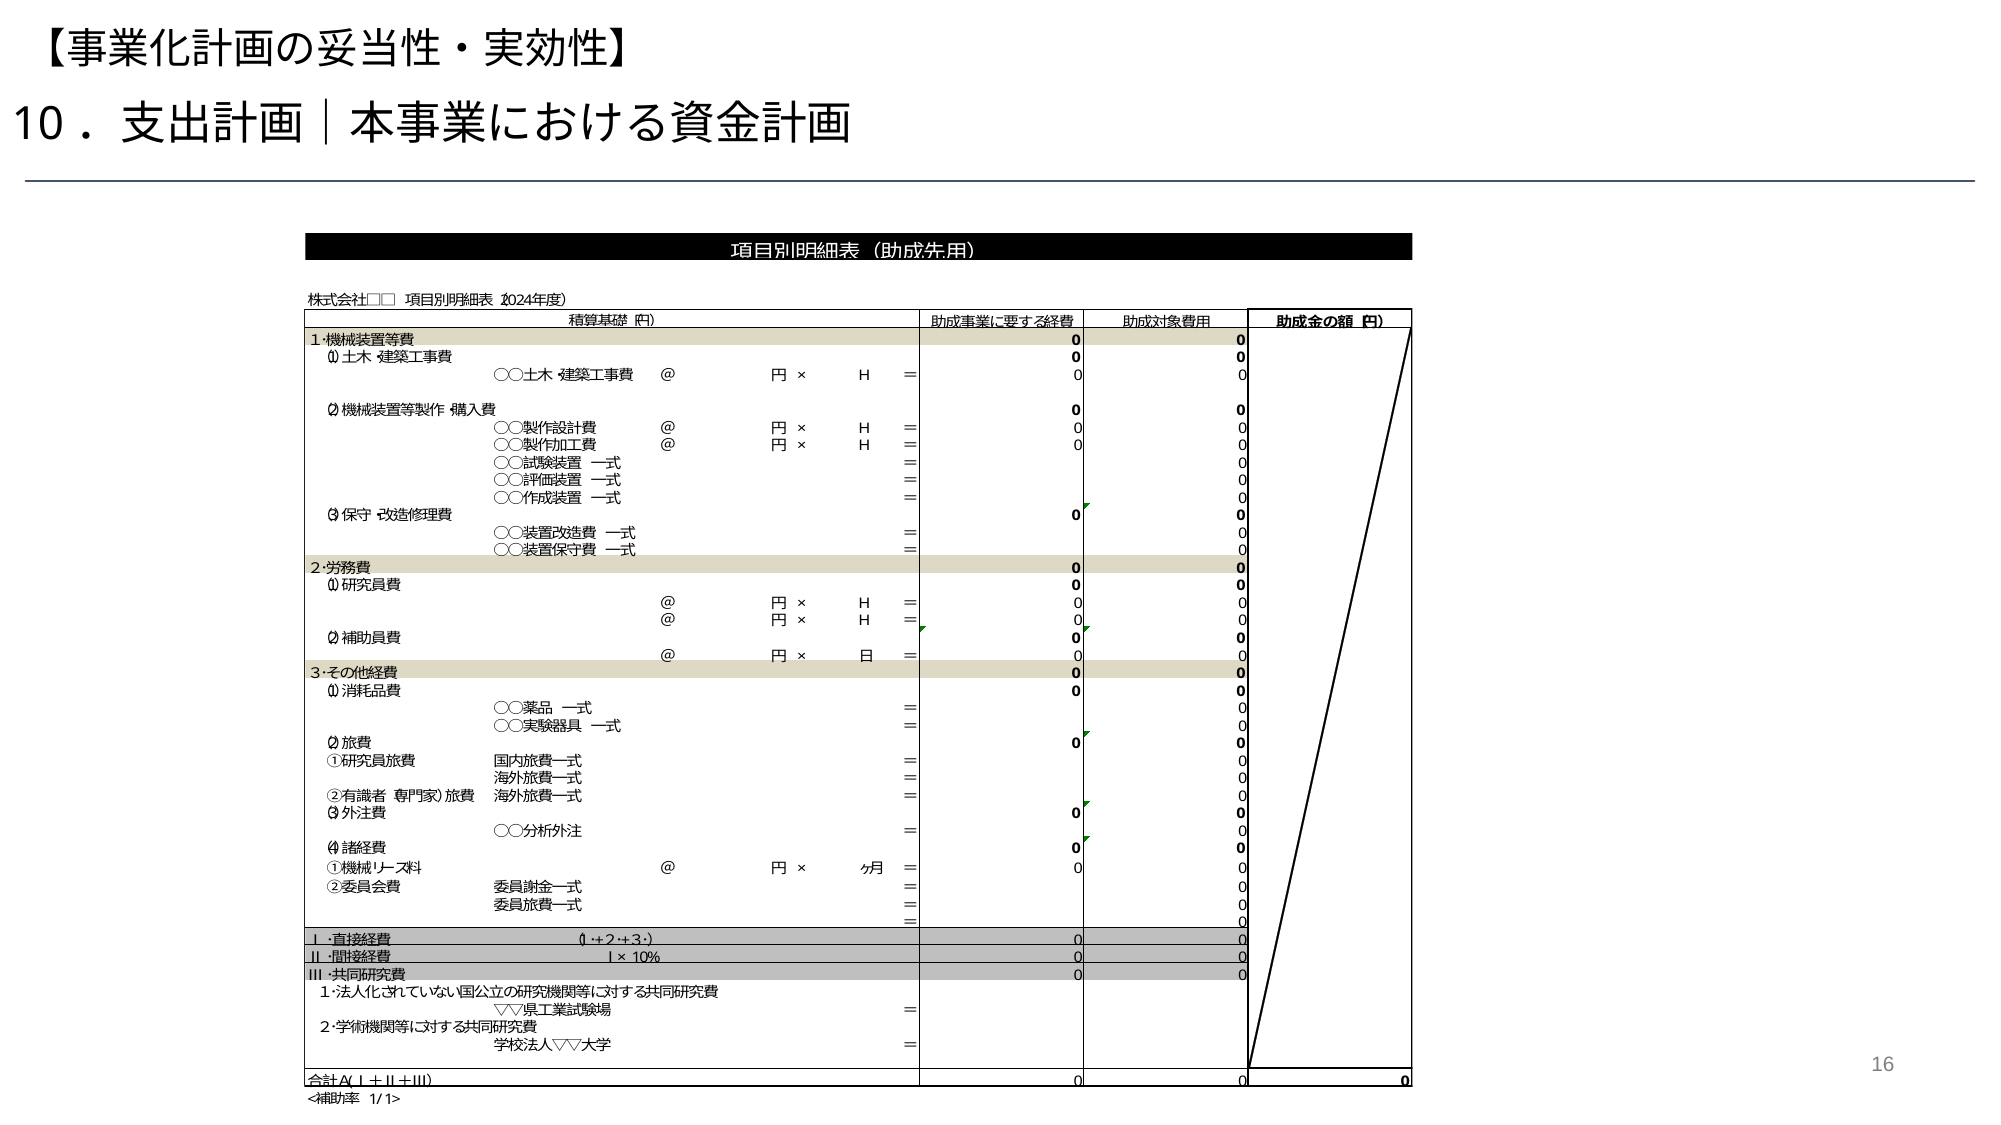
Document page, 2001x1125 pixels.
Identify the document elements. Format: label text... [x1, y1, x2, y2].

text_box 【事業化計画の妥当性・実効性】 [24, 28, 1818, 74]
picture [304, 207, 1414, 1106]
text_box 10．支出計画｜本事業における資金計画 [11, 100, 853, 150]
